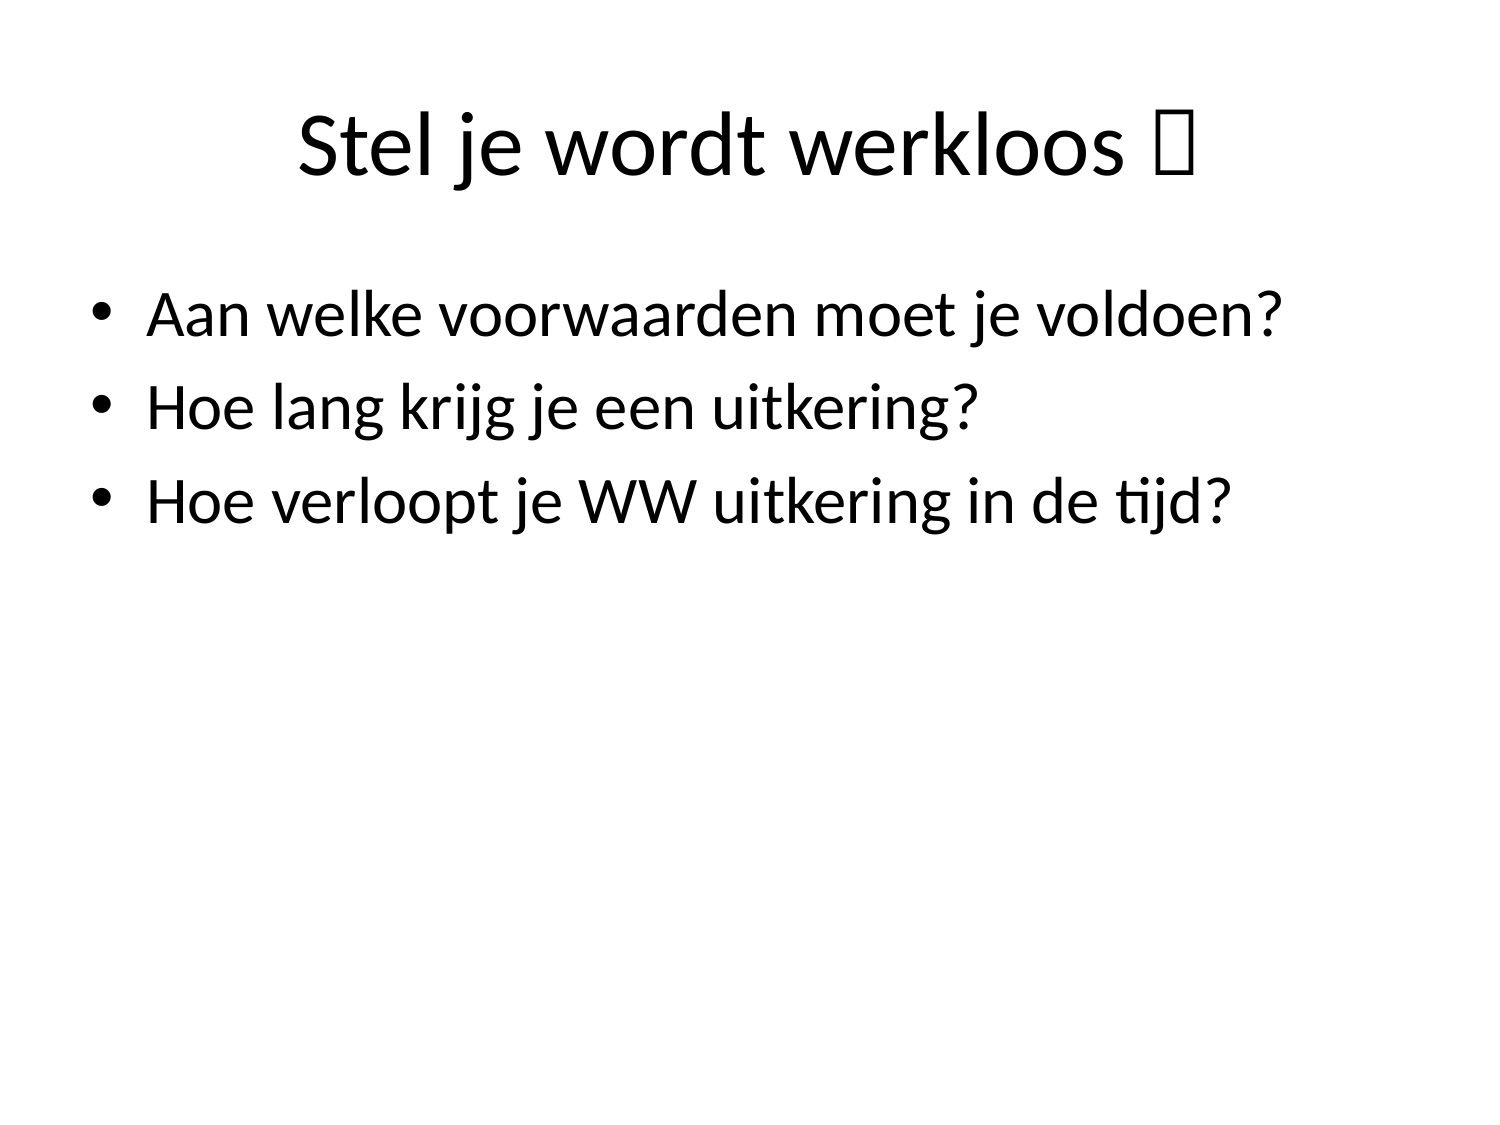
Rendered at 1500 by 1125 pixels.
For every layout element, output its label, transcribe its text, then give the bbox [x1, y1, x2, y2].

title Stel je wordt werkloos  [75, 45, 1425, 233]
list Aan welke voorwaarden moet je voldoen? Hoe lang krijg je een uitkering? Hoe verloopt je WW uitkering in de tijd? [75, 262, 1425, 1005]
